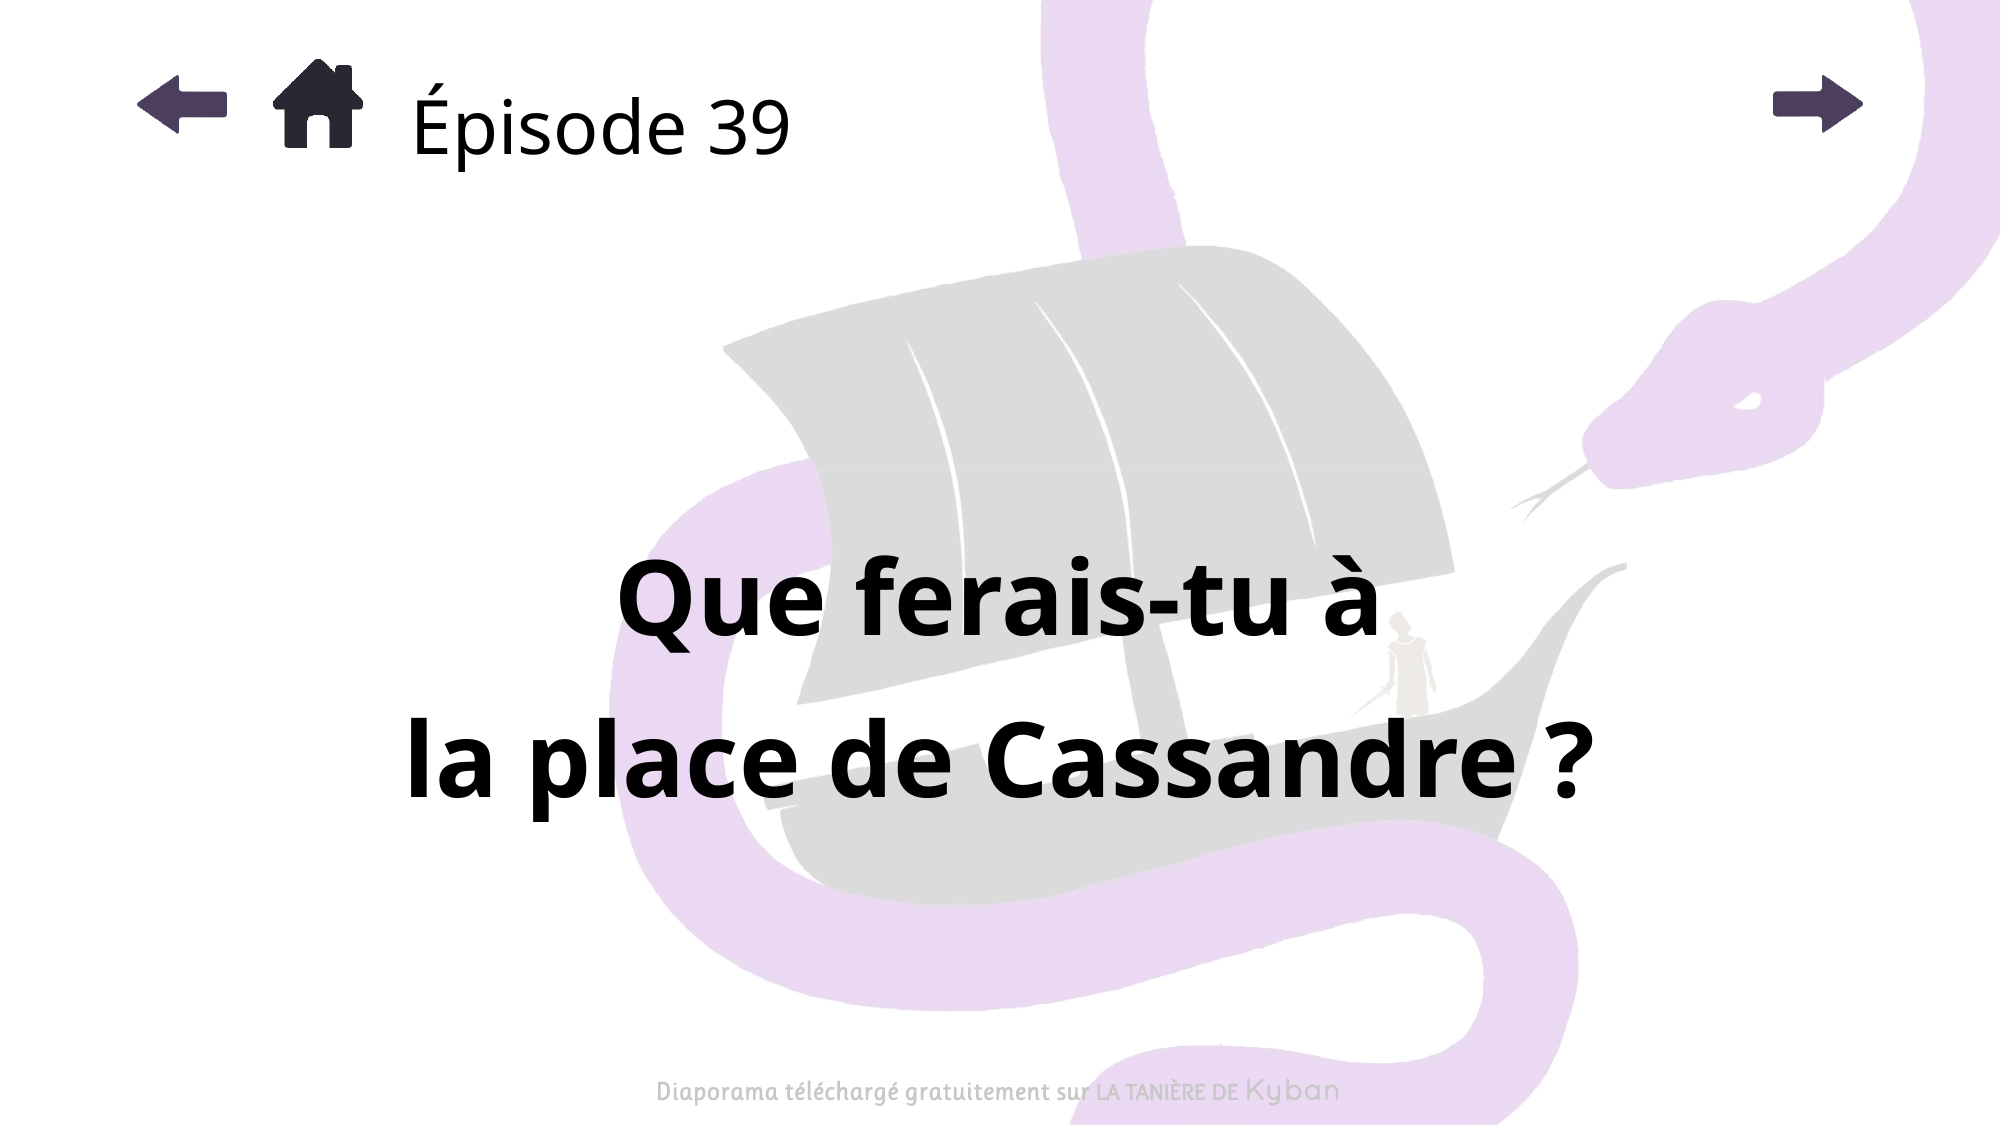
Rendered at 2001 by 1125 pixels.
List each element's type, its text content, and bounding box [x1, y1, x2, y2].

title Épisode 39 [395, 59, 1863, 202]
picture [0, 0, 2001, 1125]
list Que ferais-tu à la place de Cassandre ? [137, 299, 1863, 1014]
